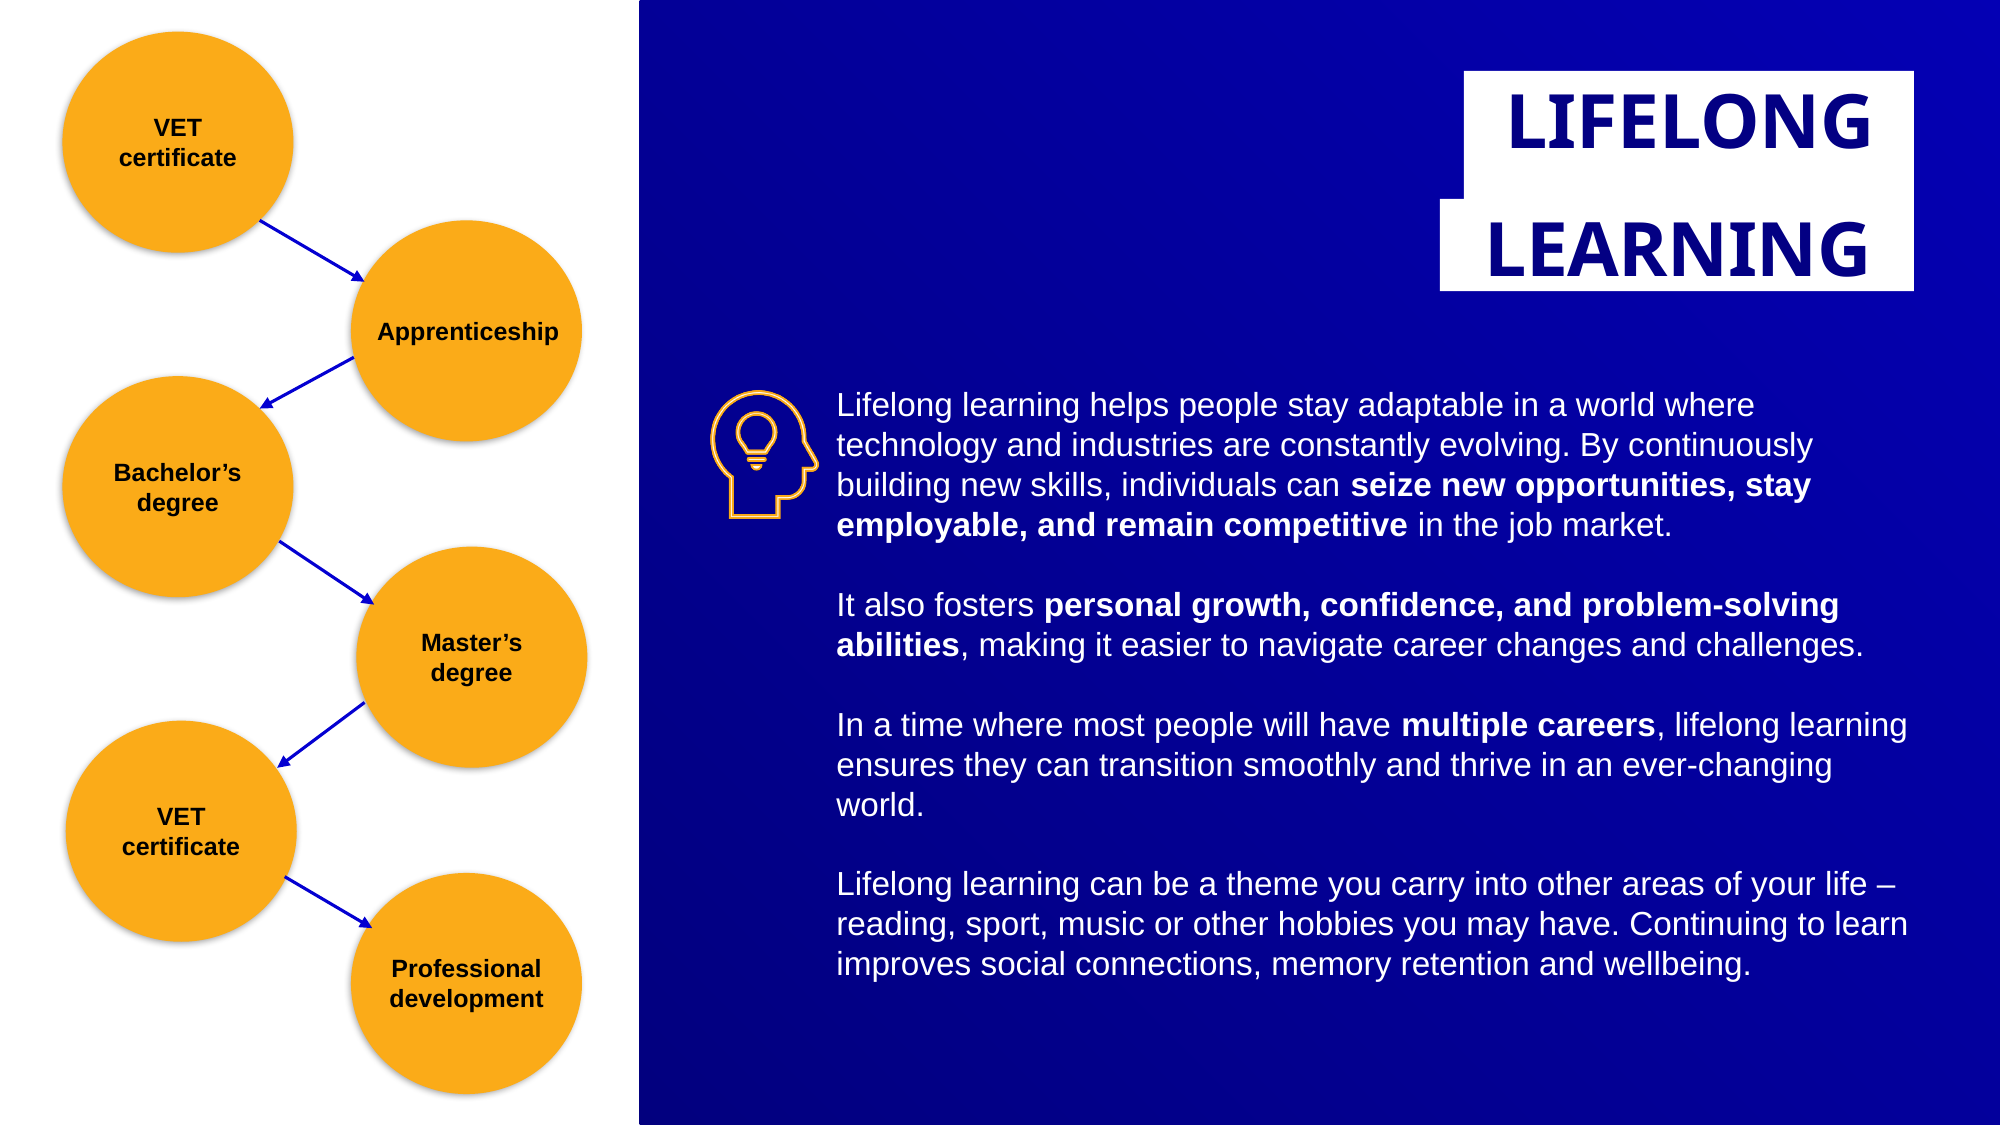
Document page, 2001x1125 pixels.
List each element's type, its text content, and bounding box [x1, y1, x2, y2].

text_box Master’s degree [387, 619, 557, 694]
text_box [278, 540, 375, 605]
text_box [259, 356, 355, 409]
text_box Professional development [372, 945, 561, 1021]
text_box Bachelor’s degree [93, 448, 263, 524]
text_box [259, 220, 365, 282]
text_box Lifelong learning helps people stay adaptable in a world where technology and industries are constantly evolving. By continuously building new skills, individuals can seize new opportunities, stay employable, and remain competitive in the job market. It also fosters personal growth, confidence, and problem-solving abilities, making it easier to navigate career changes and challenges. In a time where most people will have multiple careers, lifelong learning ensures they can transition smoothly and thrive in an ever-changing world. Lifelong learning can be a theme you carry into other areas of your life – reading, sport, music or other hobbies you may have. Continuing to learn improves social connections, memory retention and wellbeing. [821, 376, 1927, 990]
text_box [276, 702, 365, 768]
picture [688, 382, 840, 534]
text_box [637, 0, 2000, 1125]
text_box [62, 717, 300, 945]
text_box [59, 372, 297, 601]
text_box [353, 543, 591, 771]
title LIFELONG [1463, 70, 1914, 198]
text_box [347, 217, 583, 445]
text_box VET certificate [93, 104, 263, 179]
text_box LEARNING [1439, 198, 1914, 292]
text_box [284, 876, 373, 929]
text_box [347, 869, 586, 1098]
text_box Apprenticeship [352, 308, 584, 353]
text_box VET certificate [96, 793, 266, 868]
text_box [59, 28, 297, 256]
